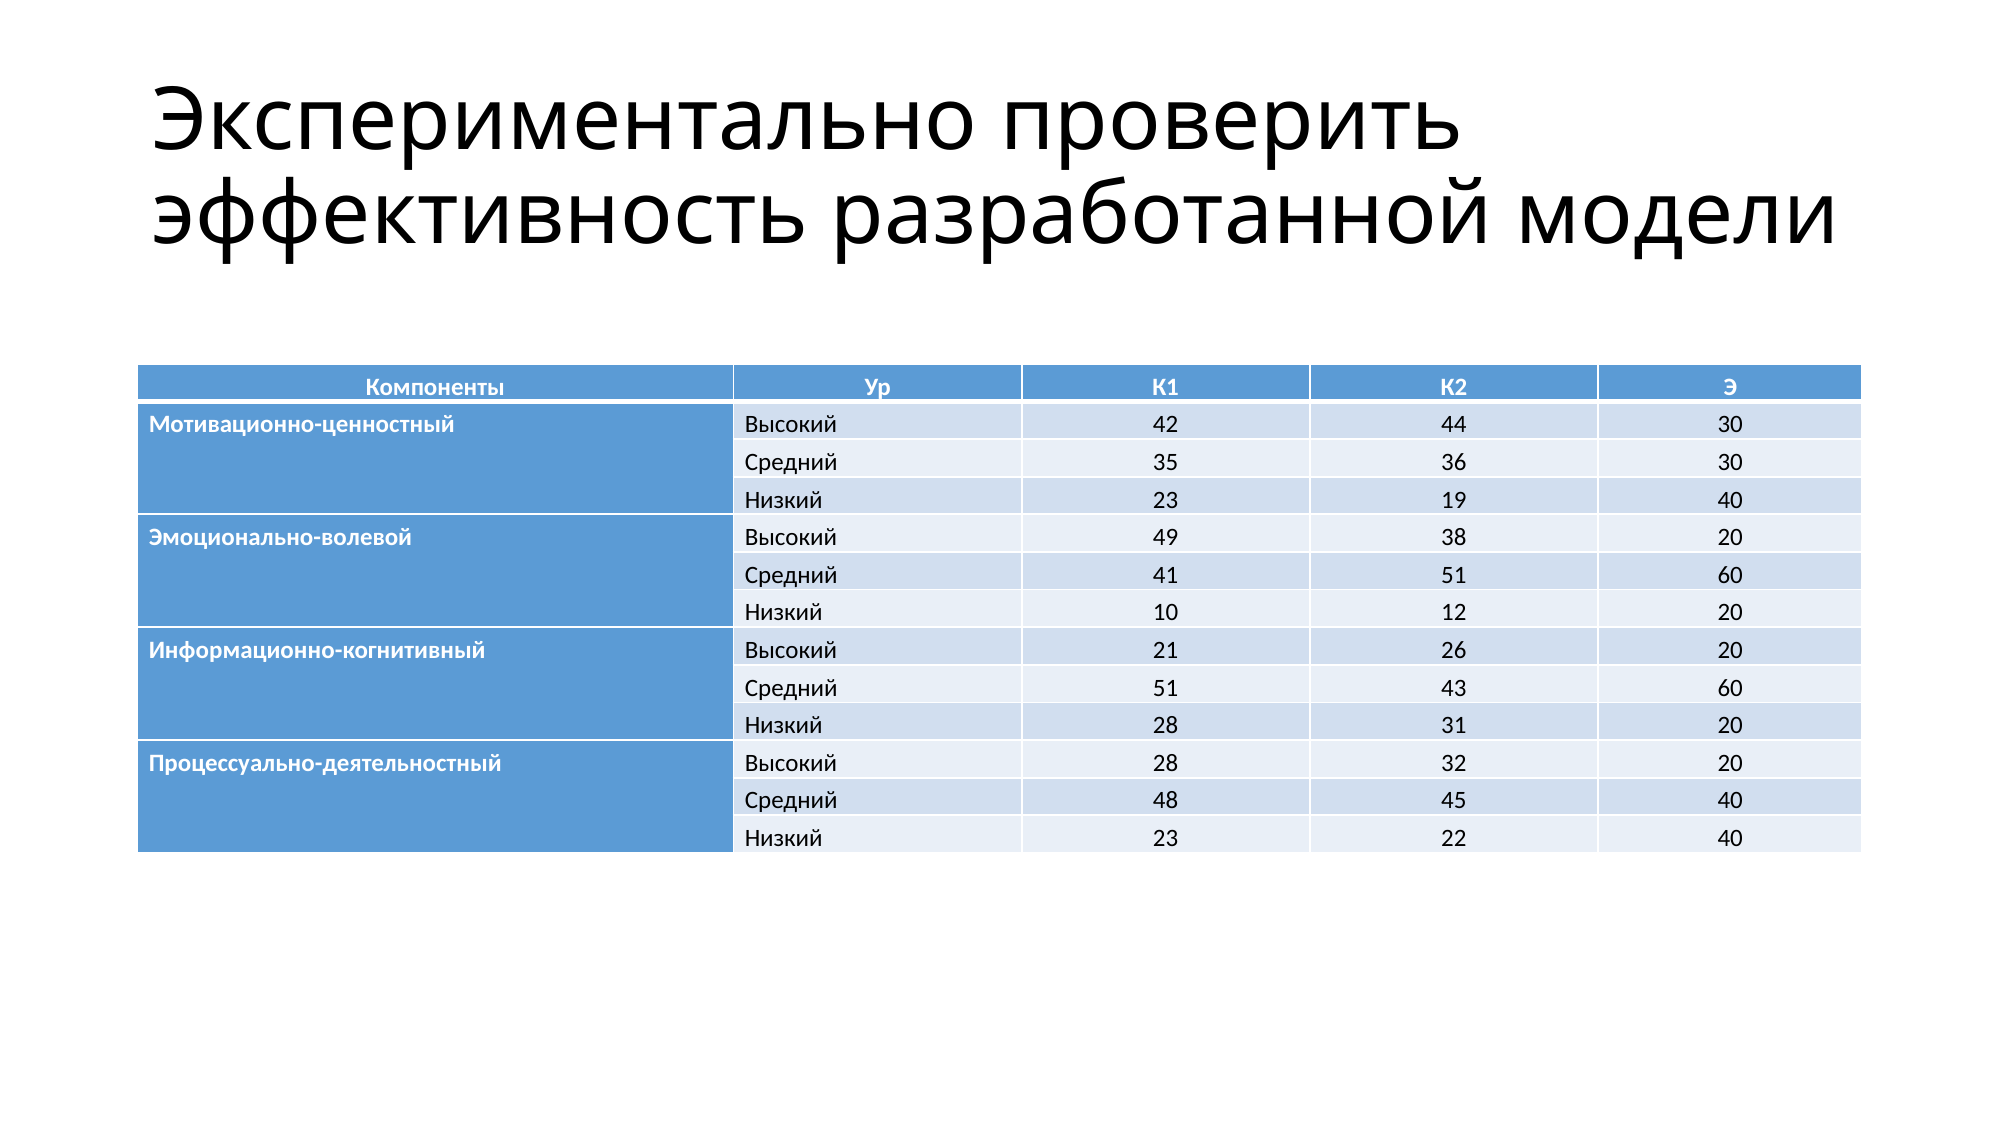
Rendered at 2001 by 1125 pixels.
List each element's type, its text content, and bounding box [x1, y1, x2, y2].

table_cell 20 [1599, 515, 1861, 551]
table_cell 30 [1599, 440, 1861, 476]
table_cell 40 [1599, 779, 1861, 814]
table_cell Низкий [734, 816, 1021, 852]
table_cell 51 [1023, 666, 1309, 702]
table_cell 23 [1023, 816, 1309, 852]
table_cell 49 [1023, 515, 1309, 551]
table_cell 12 [1311, 590, 1597, 626]
table_header К1 [1023, 365, 1309, 399]
table_cell 21 [1023, 628, 1309, 664]
table_header Э [1599, 365, 1861, 399]
table_cell 35 [1023, 440, 1309, 476]
table_header Ур [734, 365, 1021, 399]
table_cell 32 [1311, 741, 1597, 777]
table_cell Средний [734, 779, 1021, 814]
table_cell Низкий [734, 590, 1021, 626]
table_cell 48 [1023, 779, 1309, 814]
table_cell Средний [734, 666, 1021, 702]
table_cell Высокий [734, 741, 1021, 777]
table_cell 45 [1311, 779, 1597, 814]
table_cell 20 [1599, 628, 1861, 664]
table_cell 60 [1599, 553, 1861, 589]
table_cell Эмоционально-волевой [138, 515, 733, 626]
table_header К2 [1311, 365, 1597, 399]
table_cell Средний [734, 553, 1021, 589]
table_cell 22 [1311, 816, 1597, 852]
table_cell 10 [1023, 590, 1309, 626]
table_cell 41 [1023, 553, 1309, 589]
table_cell 36 [1311, 440, 1597, 476]
table_cell Информационно-когнитивный [138, 628, 733, 739]
table_cell 40 [1599, 478, 1861, 513]
table_cell 23 [1023, 478, 1309, 513]
table_cell Высокий [734, 628, 1021, 664]
table_cell Низкий [734, 478, 1021, 513]
table_header Компоненты [138, 365, 733, 399]
table_cell 19 [1311, 478, 1597, 513]
table_cell Высокий [734, 515, 1021, 551]
table_cell 20 [1599, 741, 1861, 777]
table_cell 28 [1023, 741, 1309, 777]
table_cell 26 [1311, 628, 1597, 664]
table_cell 60 [1599, 666, 1861, 702]
table_cell 31 [1311, 703, 1597, 739]
table_cell 20 [1599, 703, 1861, 739]
table_cell 40 [1599, 816, 1861, 852]
table_cell 51 [1311, 553, 1597, 589]
table_cell 28 [1023, 703, 1309, 739]
table_cell 43 [1311, 666, 1597, 702]
table_cell Высокий [734, 404, 1021, 438]
table_cell Мотивационно-ценностный [138, 404, 733, 513]
table_cell 42 [1023, 404, 1309, 438]
table_cell Низкий [734, 703, 1021, 739]
table_cell Процессуально-деятельностный [138, 741, 733, 852]
table_cell 38 [1311, 515, 1597, 551]
table_cell 44 [1311, 404, 1597, 438]
table_cell 20 [1599, 590, 1861, 626]
table_cell Средний [734, 440, 1021, 476]
table_cell 30 [1599, 404, 1861, 438]
title Экспериментально проверить эффективность разработанной модели [137, 59, 1863, 278]
